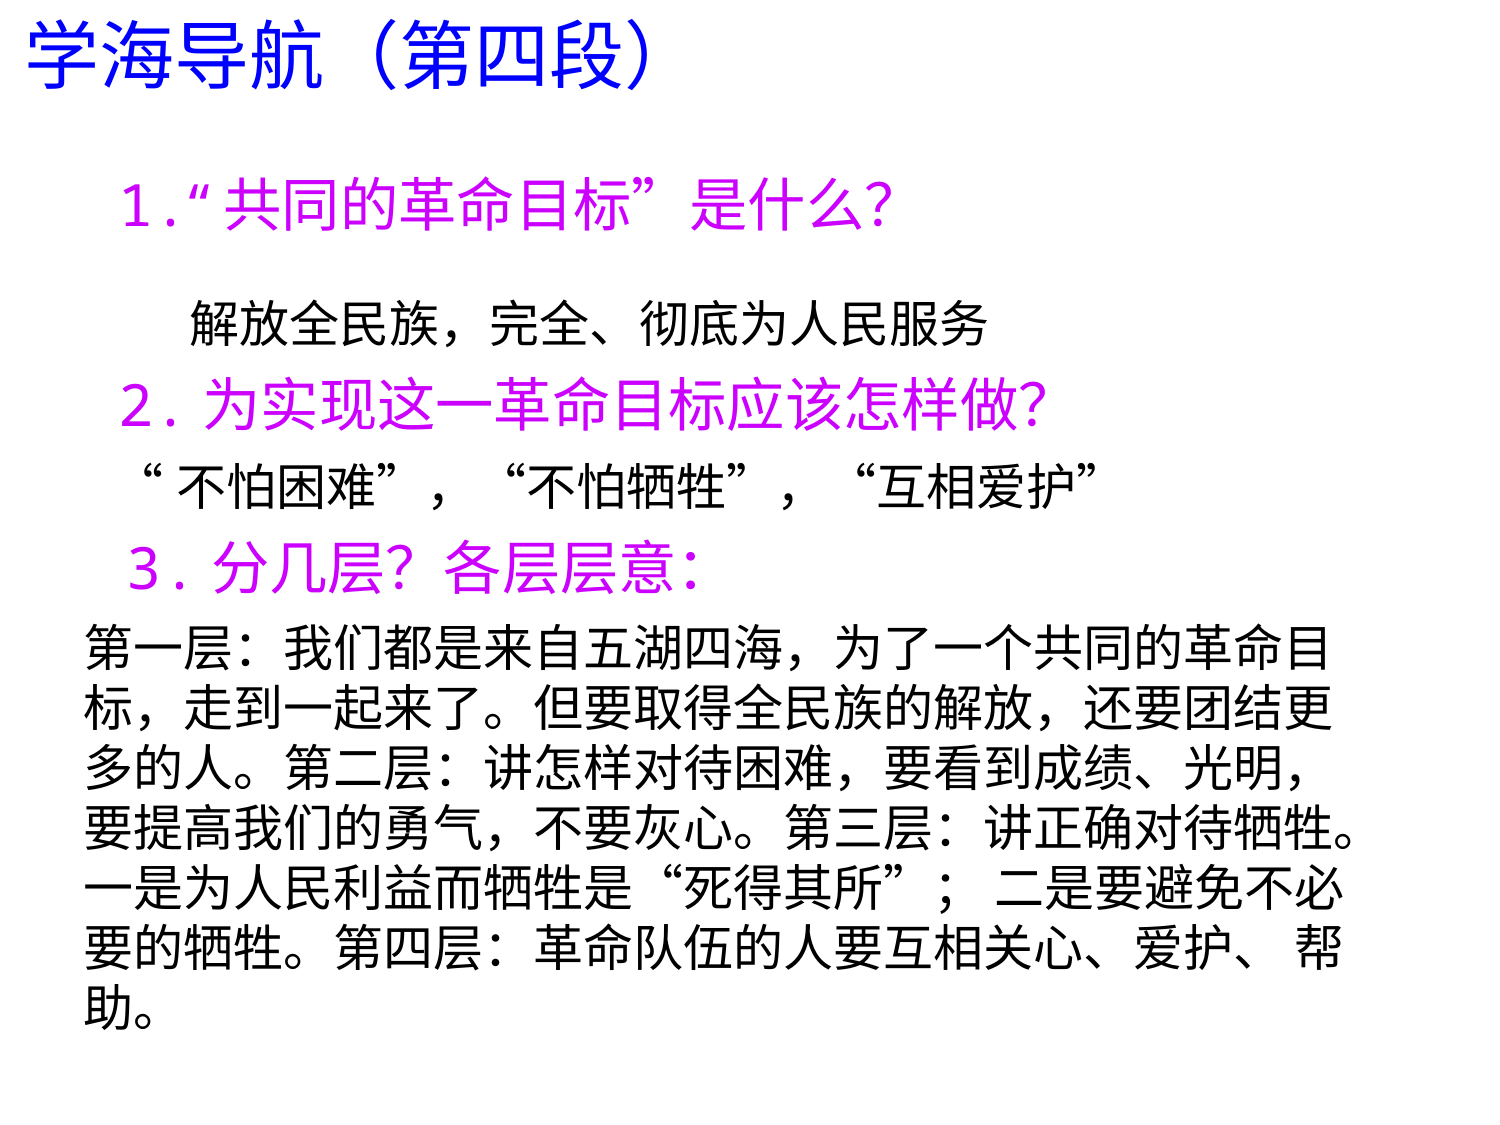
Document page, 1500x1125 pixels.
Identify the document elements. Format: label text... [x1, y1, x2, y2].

text_box “不怕困难”，“不怕牺牲”，“互相爱护” [99, 448, 1337, 523]
text_box 第一层：我们都是来自五湖四海，为了一个共同的革命目标，走到一起来了。但要取得全民族的解放，还要团结更多的人。第二层：讲怎样对待困难，要看到成绩、光明，要提高我们的勇气，不要灰心。第三层：讲正确对待牺牲。一是为人民利益而牺牲是“死得其所”； 二是要避免不必要的牺牲。第四层：革命队伍的人要互相关心、爱护、 帮助。 [68, 609, 1394, 1045]
text_box 1.“共同的革命目标”是什么？ [103, 160, 1404, 246]
text_box 3.分几层？各层层意： [112, 523, 700, 609]
text_box 2.为实现这一革命目标应该怎样做？ [103, 360, 1442, 446]
text_box 解放全民族，完全、彻底为人民服务 [174, 285, 1225, 360]
text_box 学海导航（第四段） [5, 0, 718, 106]
